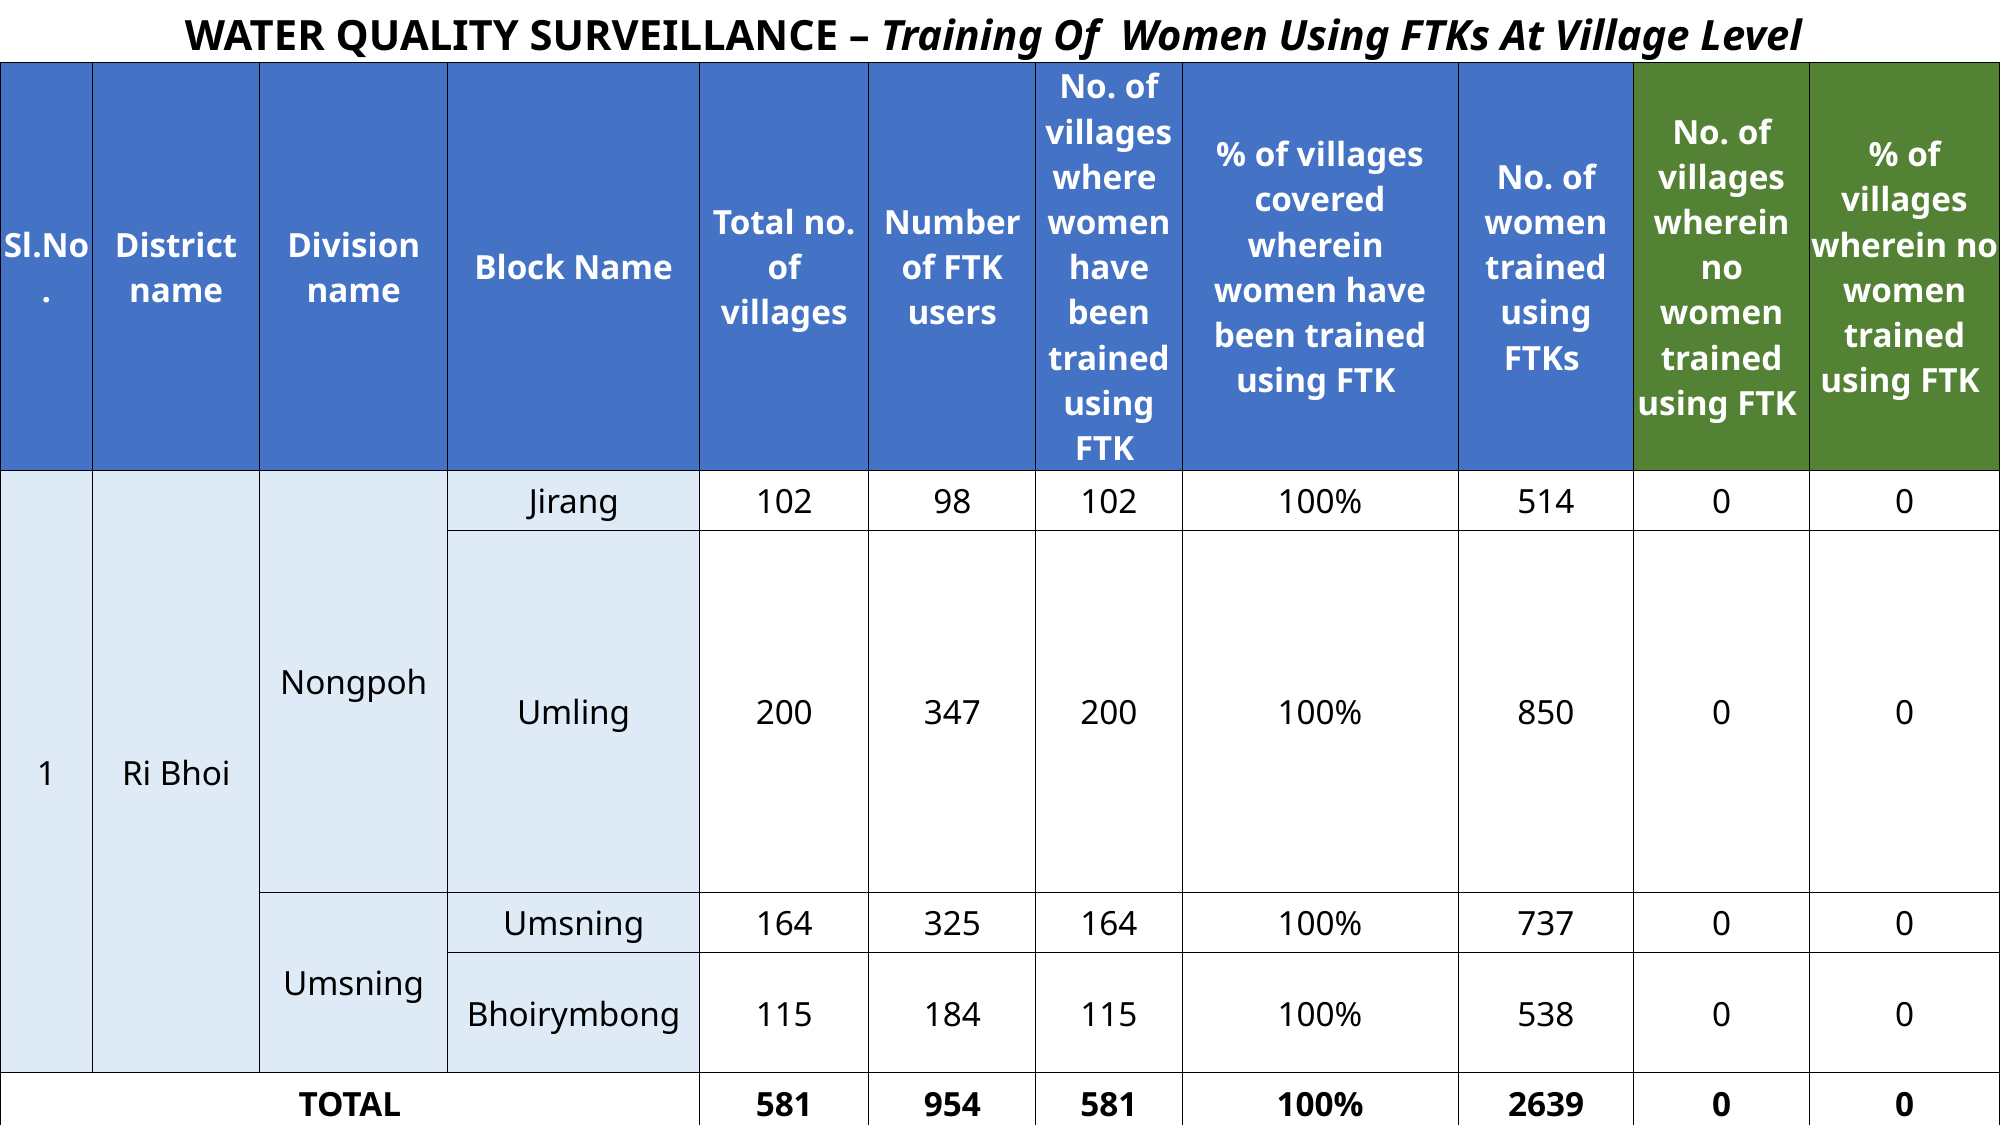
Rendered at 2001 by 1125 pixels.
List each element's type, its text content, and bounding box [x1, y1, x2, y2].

table_cell 850 [1459, 531, 1633, 892]
table_cell 102 [700, 471, 868, 530]
table_cell District name [93, 63, 259, 470]
table_cell 100% [1183, 471, 1458, 530]
table_cell 325 [869, 893, 1035, 952]
table_cell 0 [1634, 531, 1809, 892]
table_cell 1 [1, 471, 92, 1072]
table_cell 514 [1459, 471, 1633, 530]
table_cell 100% [1183, 953, 1458, 1072]
table_cell 581 [700, 1073, 868, 1125]
table_cell Umsning [448, 893, 699, 952]
table_cell 184 [869, 953, 1035, 1072]
table_cell 98 [869, 471, 1035, 530]
table_cell Nongpoh [260, 471, 447, 892]
table_cell Umsning [260, 893, 447, 1072]
table_cell 737 [1459, 893, 1633, 952]
table_cell Bhoirymbong [448, 953, 699, 1072]
table_cell 100% [1183, 531, 1458, 892]
table_cell 0 [1634, 471, 1809, 530]
table_cell 954 [869, 1073, 1035, 1125]
table_cell 0 [1810, 953, 1999, 1072]
table_cell 115 [700, 953, 868, 1072]
table_cell 0 [1634, 893, 1809, 952]
table_cell Umling [448, 531, 699, 892]
table_cell 164 [1036, 893, 1182, 952]
table_cell 0 [1810, 471, 1999, 530]
table_cell Number of FTK users [869, 63, 1035, 470]
table_cell 200 [1036, 531, 1182, 892]
table_cell 0 [1810, 1073, 1999, 1125]
table_cell Block Name [448, 63, 699, 470]
table_cell 100% [1183, 893, 1458, 952]
table_cell 2639 [1459, 1073, 1633, 1125]
table_cell 0 [1810, 531, 1999, 892]
table_cell 115 [1036, 953, 1182, 1072]
table_cell Jirang [448, 471, 699, 530]
table_cell 164 [700, 893, 868, 952]
table_cell 538 [1459, 953, 1633, 1072]
table_cell Total no. of villages [700, 63, 868, 470]
table_cell 347 [869, 531, 1035, 892]
table_cell Ri Bhoi [93, 471, 259, 1072]
table_cell No. of women trained using FTKs [1459, 63, 1633, 470]
table_header WATER QUALITY SURVEILLANCE – Training Of Women Using FTKs At Village Levell [0, 0, 2000, 62]
table_cell 102 [1036, 471, 1182, 530]
table_cell 0 [1810, 893, 1999, 952]
table_cell No. of villages wherein no women trained using FTK [1634, 63, 1809, 470]
table_cell Sl.No. [1, 63, 92, 470]
table_cell 0 [1634, 1073, 1809, 1125]
table_cell 200 [700, 531, 868, 892]
table_cell 100% [1183, 1073, 1458, 1125]
table_cell % of villages wherein no women trained using FTK [1810, 63, 1999, 470]
table_cell TOTAL [1, 1073, 699, 1125]
table_cell No. of villages where women have been trained using FTK [1036, 63, 1182, 470]
table_cell % of villages covered wherein women have been trained using FTK [1183, 63, 1458, 470]
table_cell 581 [1036, 1073, 1182, 1125]
table_cell 0 [1634, 953, 1809, 1072]
table_cell Division name [260, 63, 447, 470]
